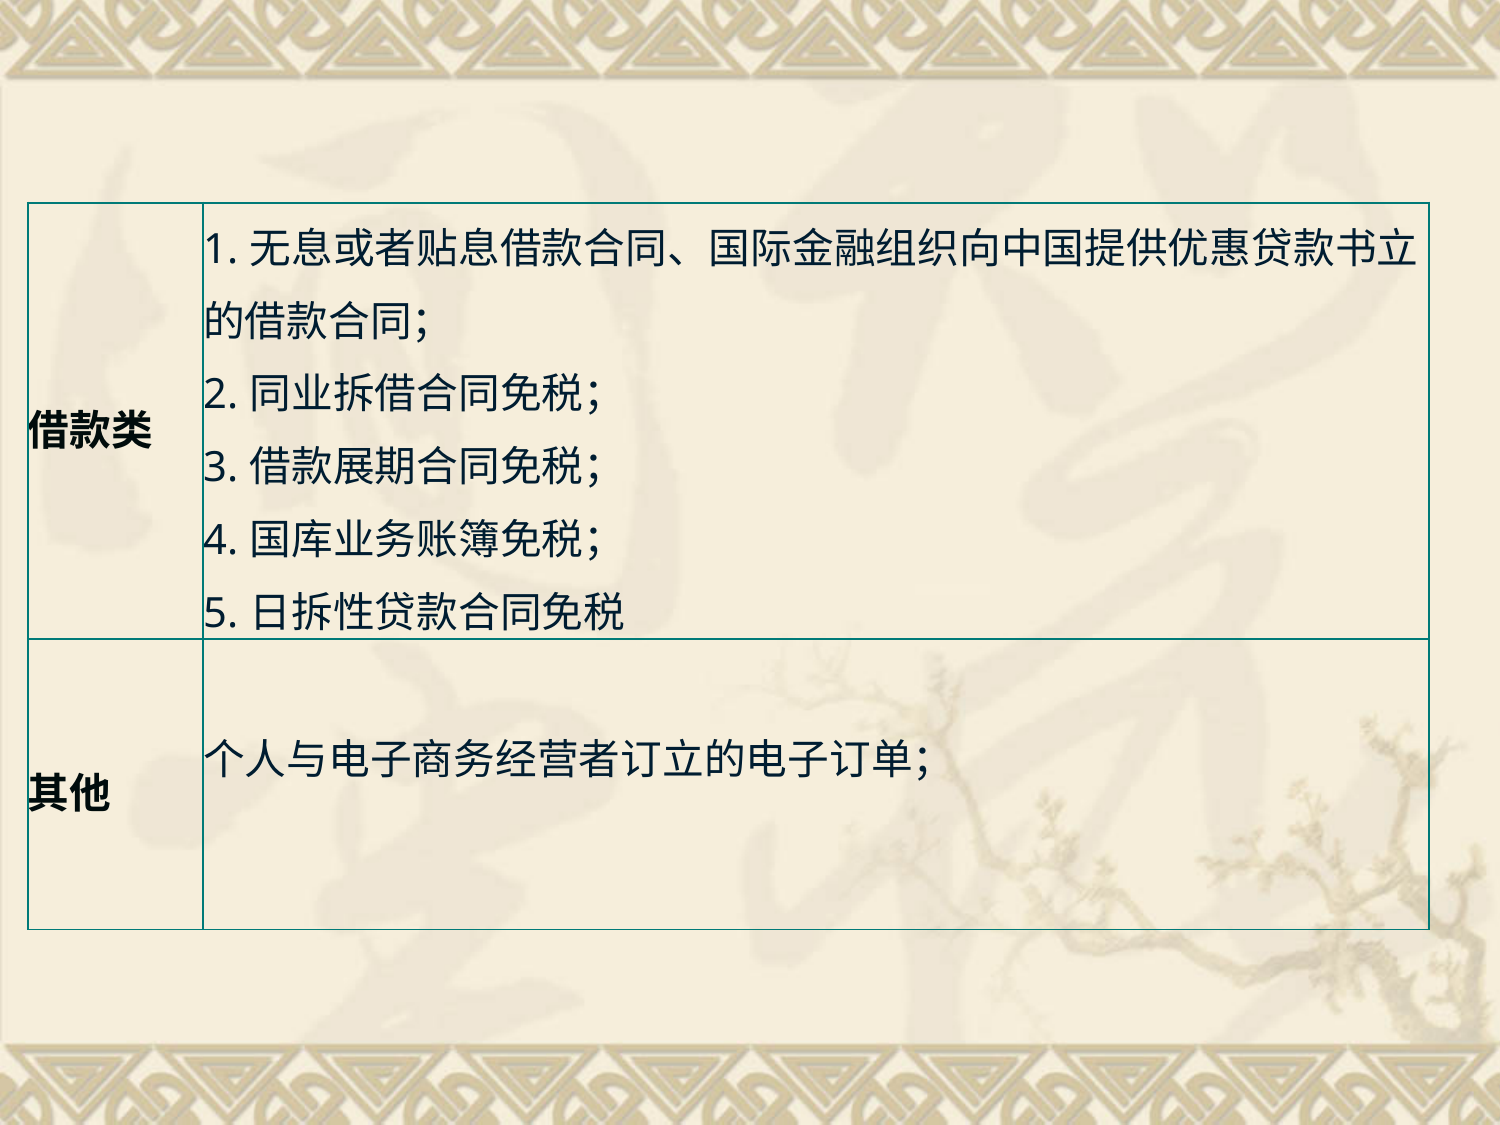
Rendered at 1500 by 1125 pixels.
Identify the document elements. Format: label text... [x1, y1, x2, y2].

table_header 1.无息或者贴息借款合同、国际金融组织向中国提供优惠贷款书立的借款合同； 2.同业拆借合同免税； 3.借款展期合同免税； 4.国库业务账簿免税； 5.日拆性贷款合同免税 [204, 204, 1428, 638]
picture [0, 0, 1500, 1125]
table_cell 其他 [29, 640, 202, 929]
table_cell 个人与电子商务经营者订立的电子订单； [204, 640, 1428, 929]
table_header 借款类 [29, 204, 202, 638]
